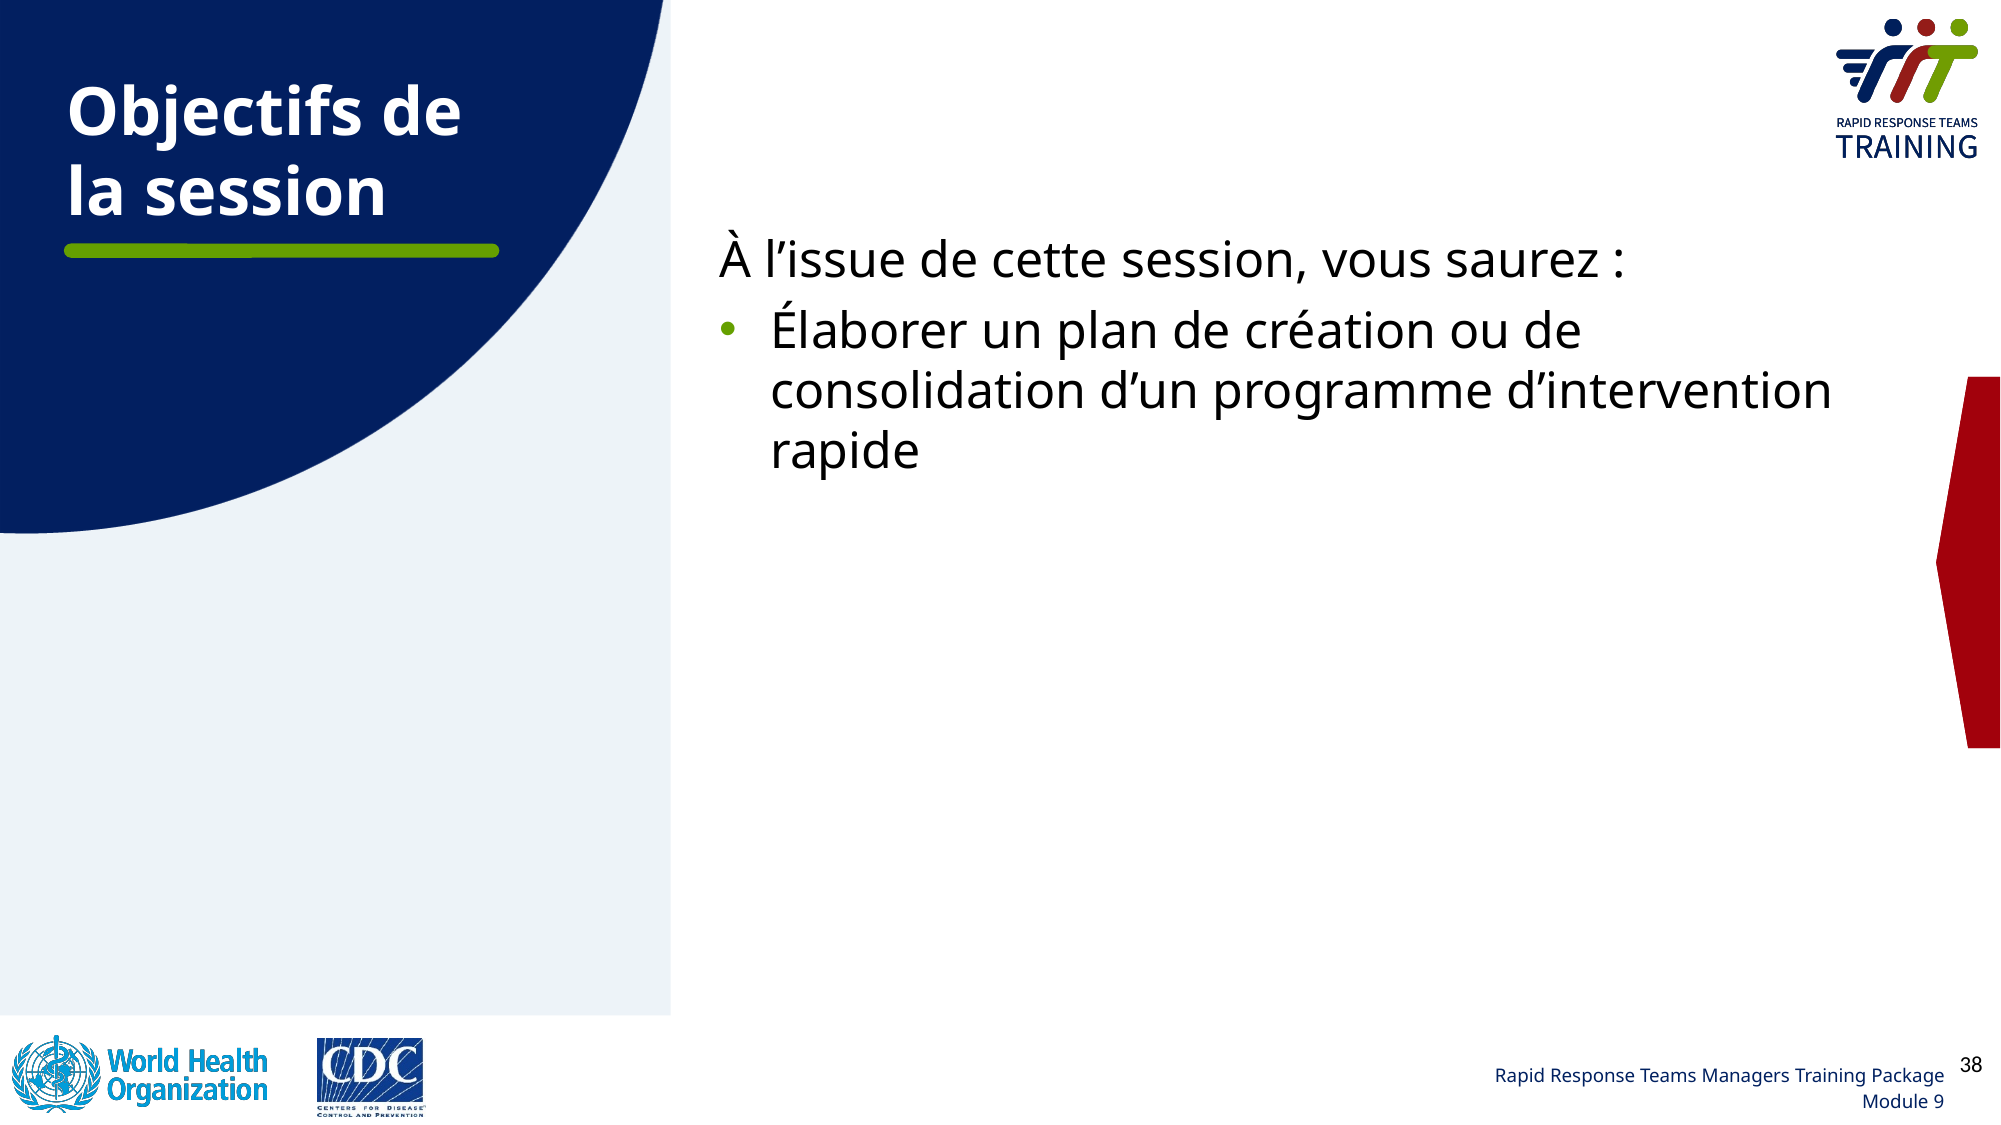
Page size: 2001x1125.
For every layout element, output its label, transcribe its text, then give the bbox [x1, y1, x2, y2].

picture [40, 1062, 47, 1070]
picture [22, 1062, 26, 1077]
slide_number 38 [1929, 1041, 1998, 1095]
text_box [1936, 376, 2000, 749]
picture [12, 1035, 54, 1068]
picture [1835, 19, 1978, 167]
text_box À l’issue de cette session, vous saurez : Élaborer un plan de création ou de consolidation d’un programme d’intervention rapide [712, 220, 1869, 557]
picture [36, 1088, 78, 1105]
picture [30, 1083, 37, 1091]
picture [24, 1054, 36, 1087]
picture [59, 1035, 267, 1113]
picture [50, 1108, 62, 1113]
picture [12, 1083, 48, 1113]
picture [317, 1038, 426, 1117]
picture [0, 0, 670, 538]
picture [34, 1054, 43, 1078]
picture [46, 1056, 54, 1062]
text_box Objectifs de la session [59, 61, 531, 237]
picture [71, 1053, 90, 1091]
